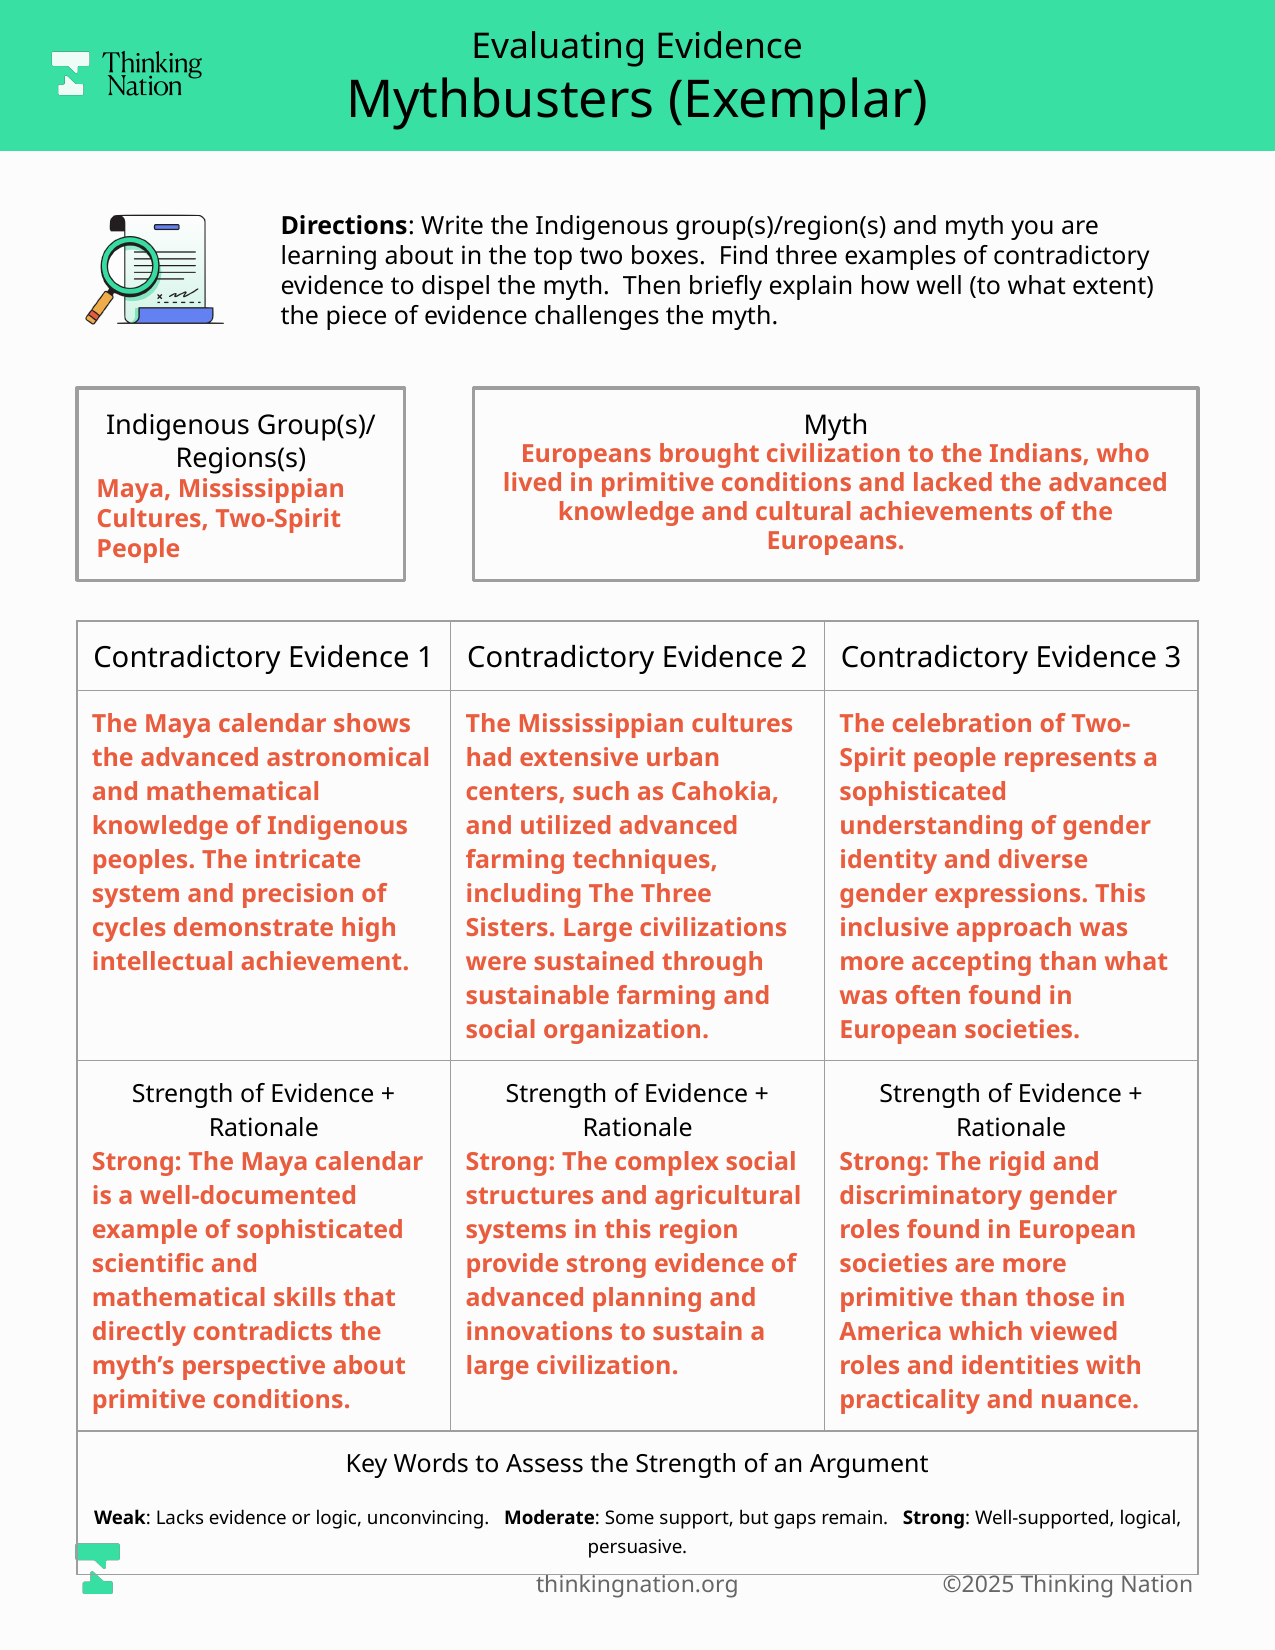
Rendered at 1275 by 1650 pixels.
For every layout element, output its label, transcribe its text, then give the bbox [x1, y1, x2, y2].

text_box Directions: Write the Indigenous group(s)/region(s) and myth you are learning about in the top two boxes. Find three examples of contradictory evidence to dispel the myth. Then briefly explain how well (to what extent) the piece of evidence challenges the myth. [262, 199, 1209, 340]
table_cell Strength of Evidence + Rationale Strong: The rigid and discriminatory gender roles found in European societies are more primitive than those in America which viewed roles and identities with practicality and nuance. [825, 1061, 1197, 1430]
table_header Contradictory Evidence 1 [78, 622, 450, 690]
table_cell Strength of Evidence + Rationale Strong: The Maya calendar is a well-documented example of sophisticated scientific and mathematical skills that directly contradicts the myth’s perspective about primitive conditions. [78, 1061, 450, 1430]
text_box Evaluating Evidence Mythbusters (Exemplar) [0, 0, 1275, 151]
text_box Indigenous Group(s)/ Regions(s) Maya, Mississippian Cultures, Two-Spirit People [76, 387, 405, 581]
text_box Myth Europeans brought civilization to the Indians, who lived in primitive conditions and lacked the advanced knowledge and cultural achievements of the Europeans. [473, 387, 1198, 581]
table_cell Strength of Evidence + Rationale Strong: The complex social structures and agricultural systems in this region provide strong evidence of advanced planning and innovations to sustain a large civilization. [451, 1061, 824, 1430]
picture [76, 191, 234, 348]
table_cell Key Words to Assess the Strength of an Argument Weak: Lacks evidence or logic, unconvincing. Moderate: Some support, but gaps remain. Strong: Well-supported, logical, persuasive. [78, 1432, 1197, 1574]
text_box thinkingnation.org [486, 1575, 789, 1605]
table_header Contradictory Evidence 2 [451, 622, 824, 690]
table_header Contradictory Evidence 3 [825, 622, 1197, 690]
picture [35, 37, 207, 109]
text_box ©2025 Thinking Nation [907, 1553, 1210, 1605]
table_cell The Mississippian cultures had extensive urban centers, such as Cahokia, and utilized advanced farming techniques, including The Three Sisters. Large civilizations were sustained through sustainable farming and social organization. [451, 691, 824, 1060]
table_cell The Maya calendar shows the advanced astronomical and mathematical knowledge of Indigenous peoples. The intricate system and precision of cycles demonstrate high intellectual achievement. [78, 691, 450, 1060]
table_cell The celebration of Two-Spirit people represents a sophisticated understanding of gender identity and diverse gender expressions. This inclusive approach was more accepting than what was often found in European societies. [825, 691, 1197, 1060]
picture [62, 1533, 133, 1604]
